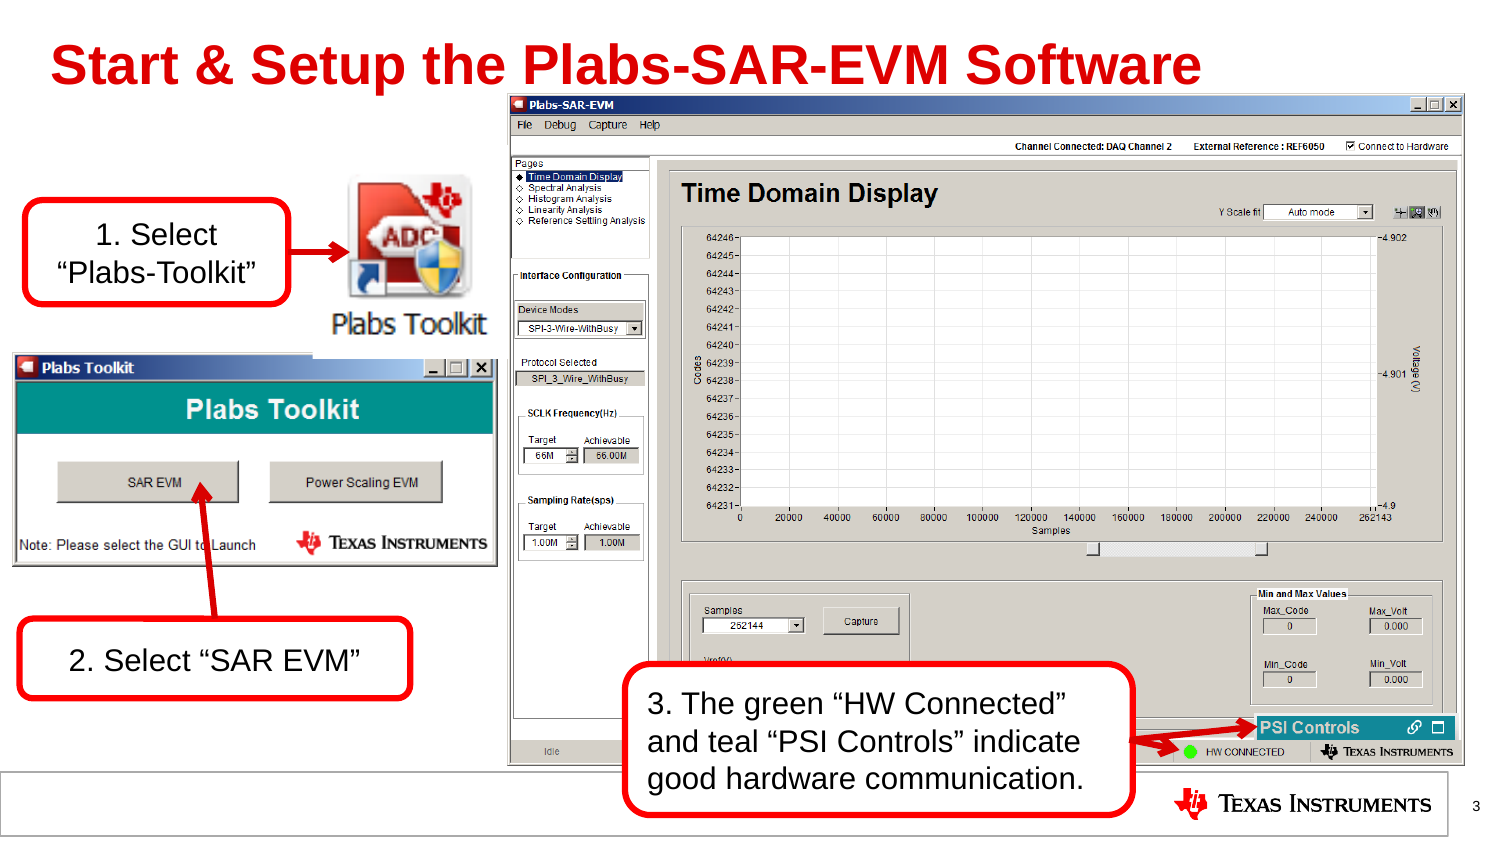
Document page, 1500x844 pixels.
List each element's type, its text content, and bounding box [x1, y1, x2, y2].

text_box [1132, 726, 1259, 740]
slide_number 3 [1184, 790, 1493, 817]
title Start & Setup the Plabs-SAR-EVM Software [37, 17, 1485, 119]
text_box 2. Select “SAR EVM” [17, 616, 413, 701]
text_box 1. Select “Plabs-Toolkit” [22, 197, 291, 307]
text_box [199, 481, 216, 619]
picture [12, 93, 1465, 766]
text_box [624, 663, 1180, 816]
